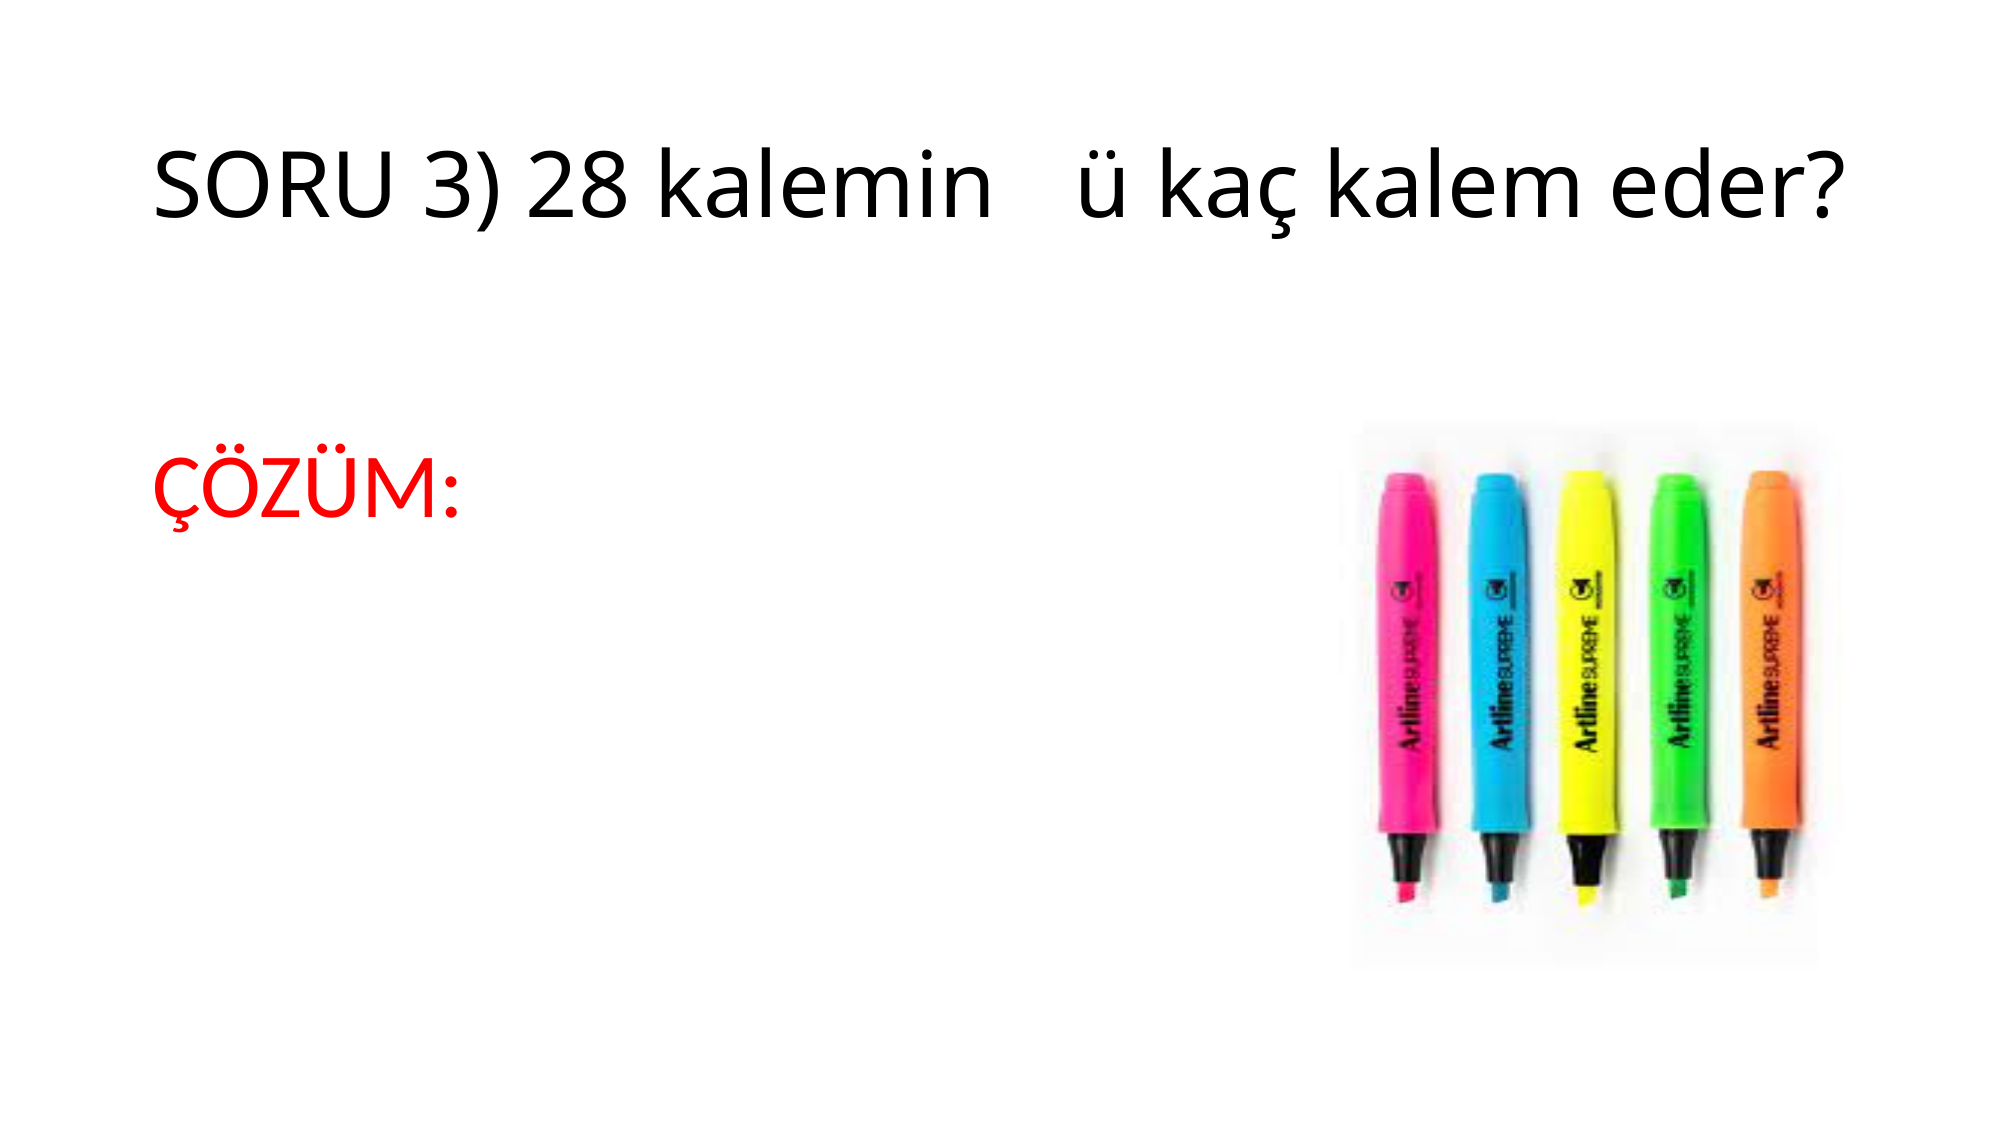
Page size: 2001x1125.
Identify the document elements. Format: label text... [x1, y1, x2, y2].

picture [1317, 379, 1863, 1014]
list ÇÖZÜM: [137, 299, 1200, 1014]
